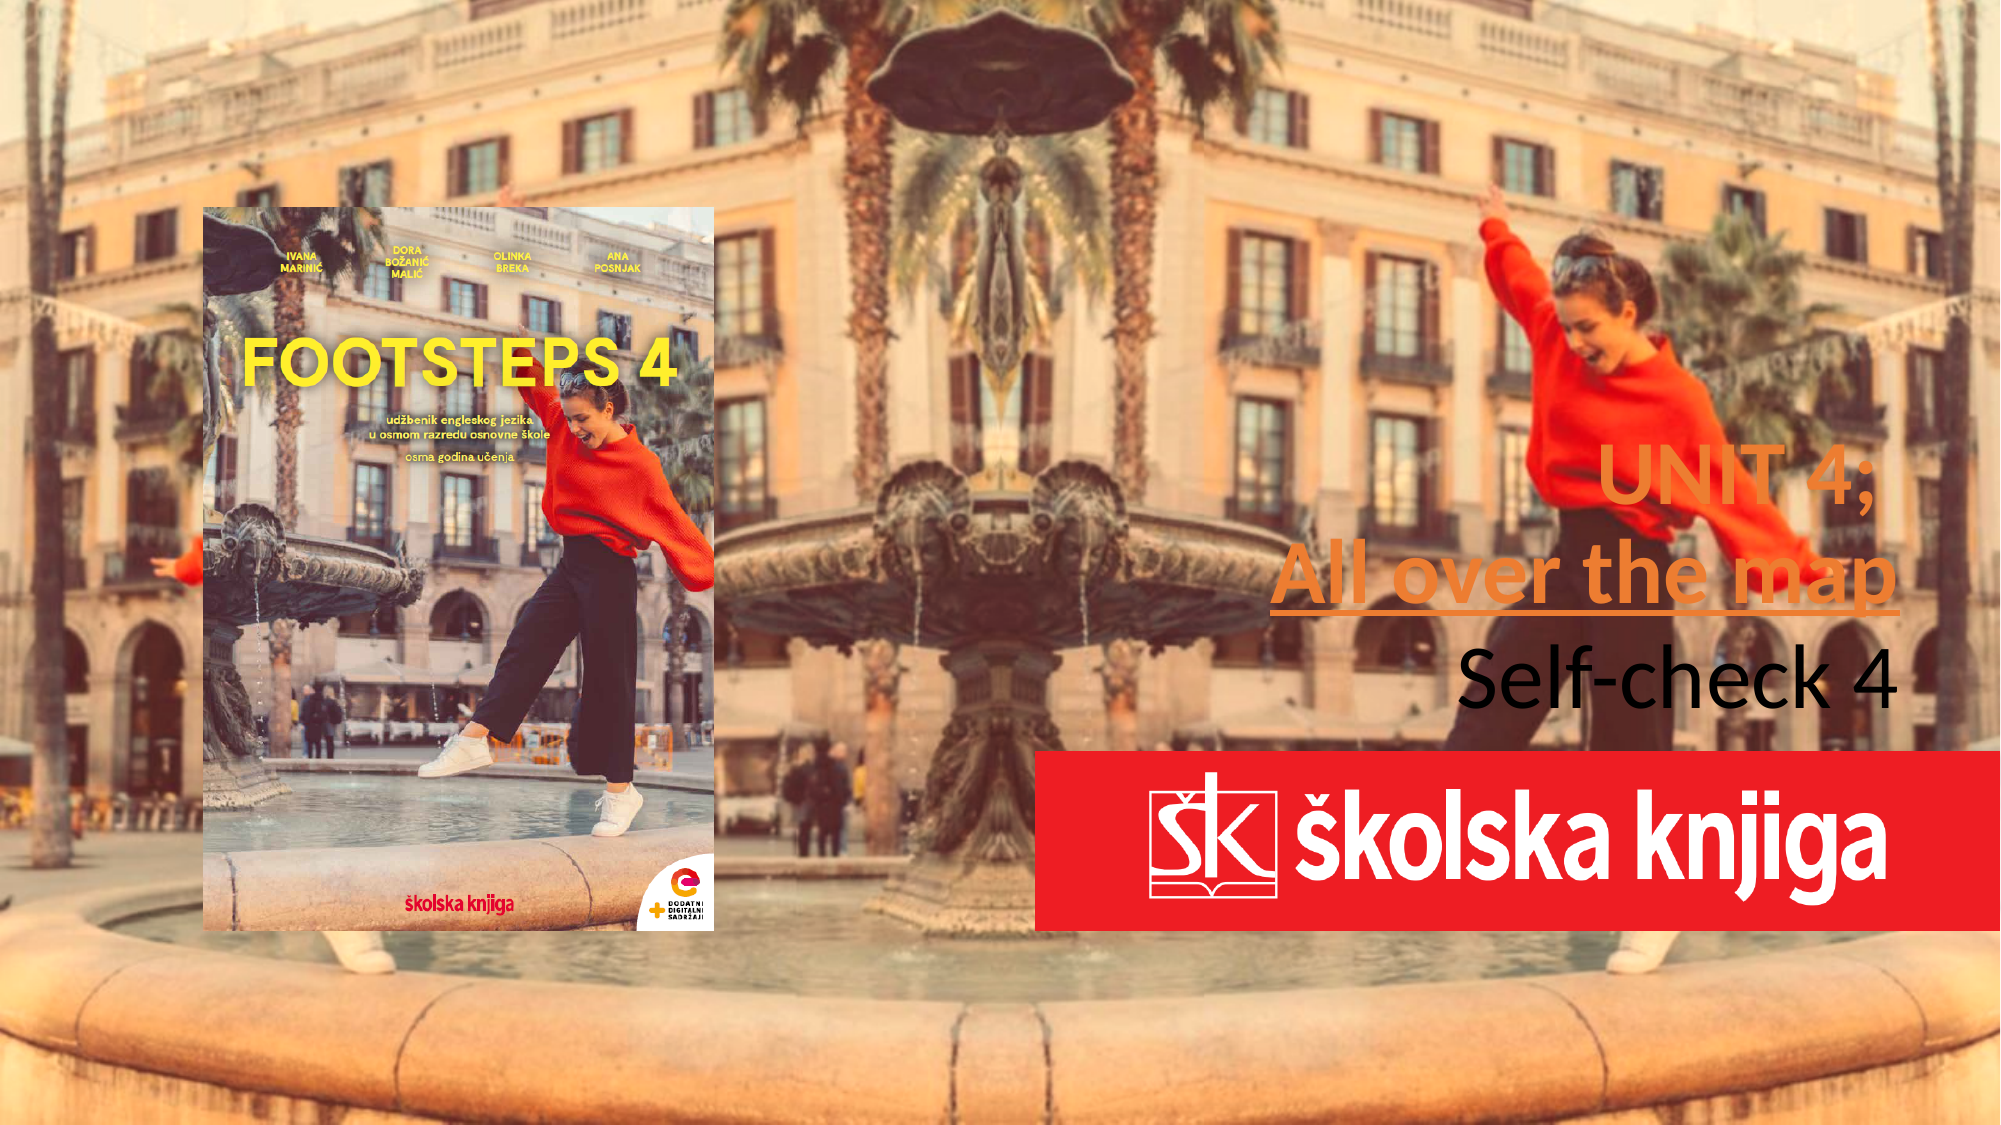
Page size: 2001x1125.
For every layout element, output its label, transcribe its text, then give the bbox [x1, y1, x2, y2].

title UNIT 4; All over the map [714, 239, 1915, 632]
subtitle Self-check 4 [870, 542, 1915, 815]
picture [0, 0, 2001, 1125]
